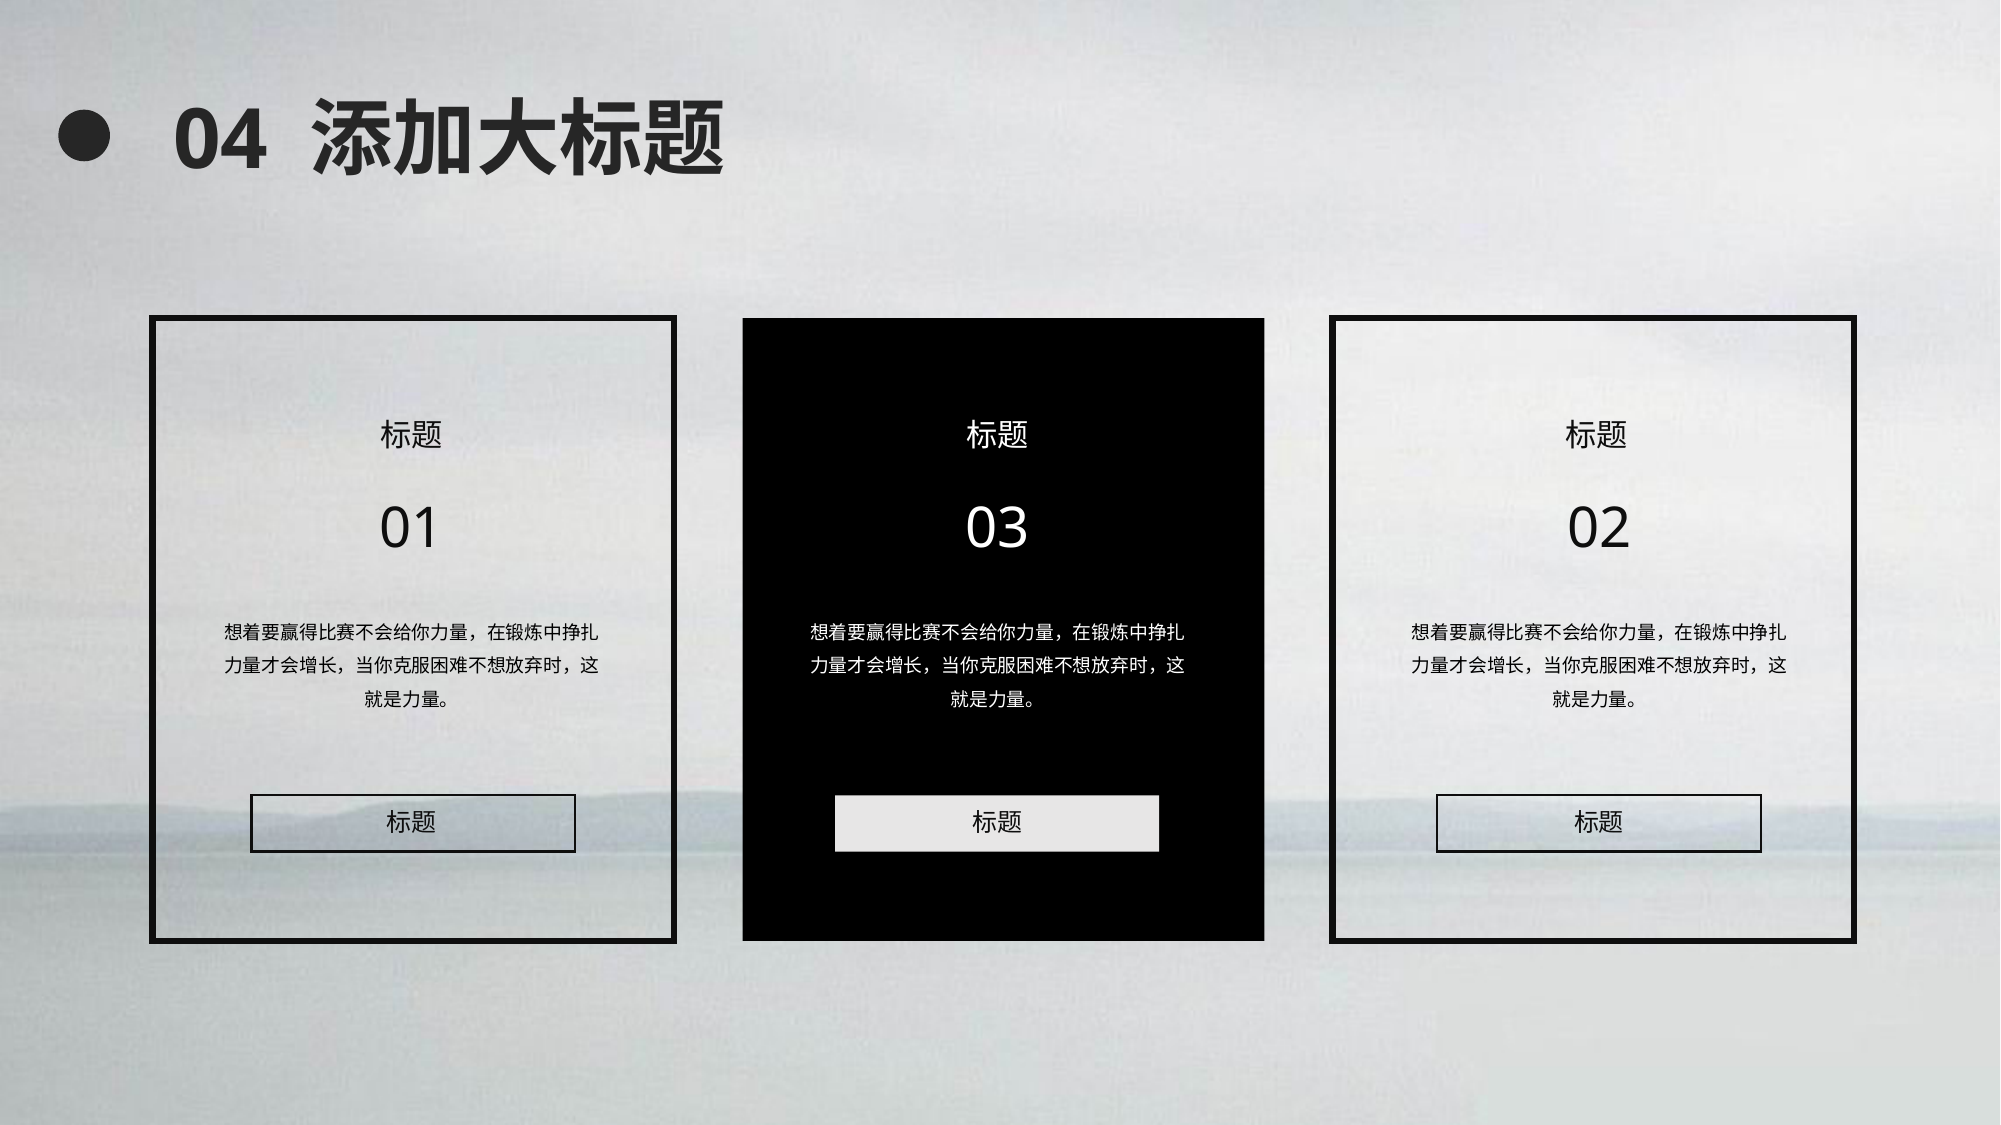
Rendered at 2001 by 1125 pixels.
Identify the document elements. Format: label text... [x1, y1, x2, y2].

text_box [835, 795, 1160, 852]
text_box 标题 [1384, 402, 1808, 466]
text_box 标题 [857, 803, 1138, 841]
text_box [152, 318, 675, 941]
text_box 04 添加大标题 [158, 77, 1249, 193]
text_box 想着要赢得比赛不会给你力量，在锻炼中挣扎力量才会增长，当你克服困难不想放弃时，这就是力量。 [1400, 605, 1799, 750]
text_box [1332, 318, 1855, 941]
text_box 标题 [811, 402, 1184, 466]
text_box [57, 108, 111, 163]
text_box [251, 795, 576, 852]
text_box 想着要赢得比赛不会给你力量，在锻炼中挣扎力量才会增长，当你克服困难不想放弃时，这就是力量。 [212, 605, 611, 750]
text_box 标题 [225, 402, 598, 466]
text_box 标题 [1459, 803, 1740, 841]
text_box [742, 318, 1265, 941]
text_box 03 [811, 487, 1185, 564]
text_box 标题 [284, 803, 539, 841]
text_box 02 [1412, 487, 1786, 564]
text_box 01 [225, 487, 599, 564]
text_box [1437, 795, 1762, 852]
text_box 想着要赢得比赛不会给你力量，在锻炼中挣扎力量才会增长，当你克服困难不想放弃时，这就是力量。 [798, 605, 1197, 750]
picture [0, 0, 2001, 1125]
